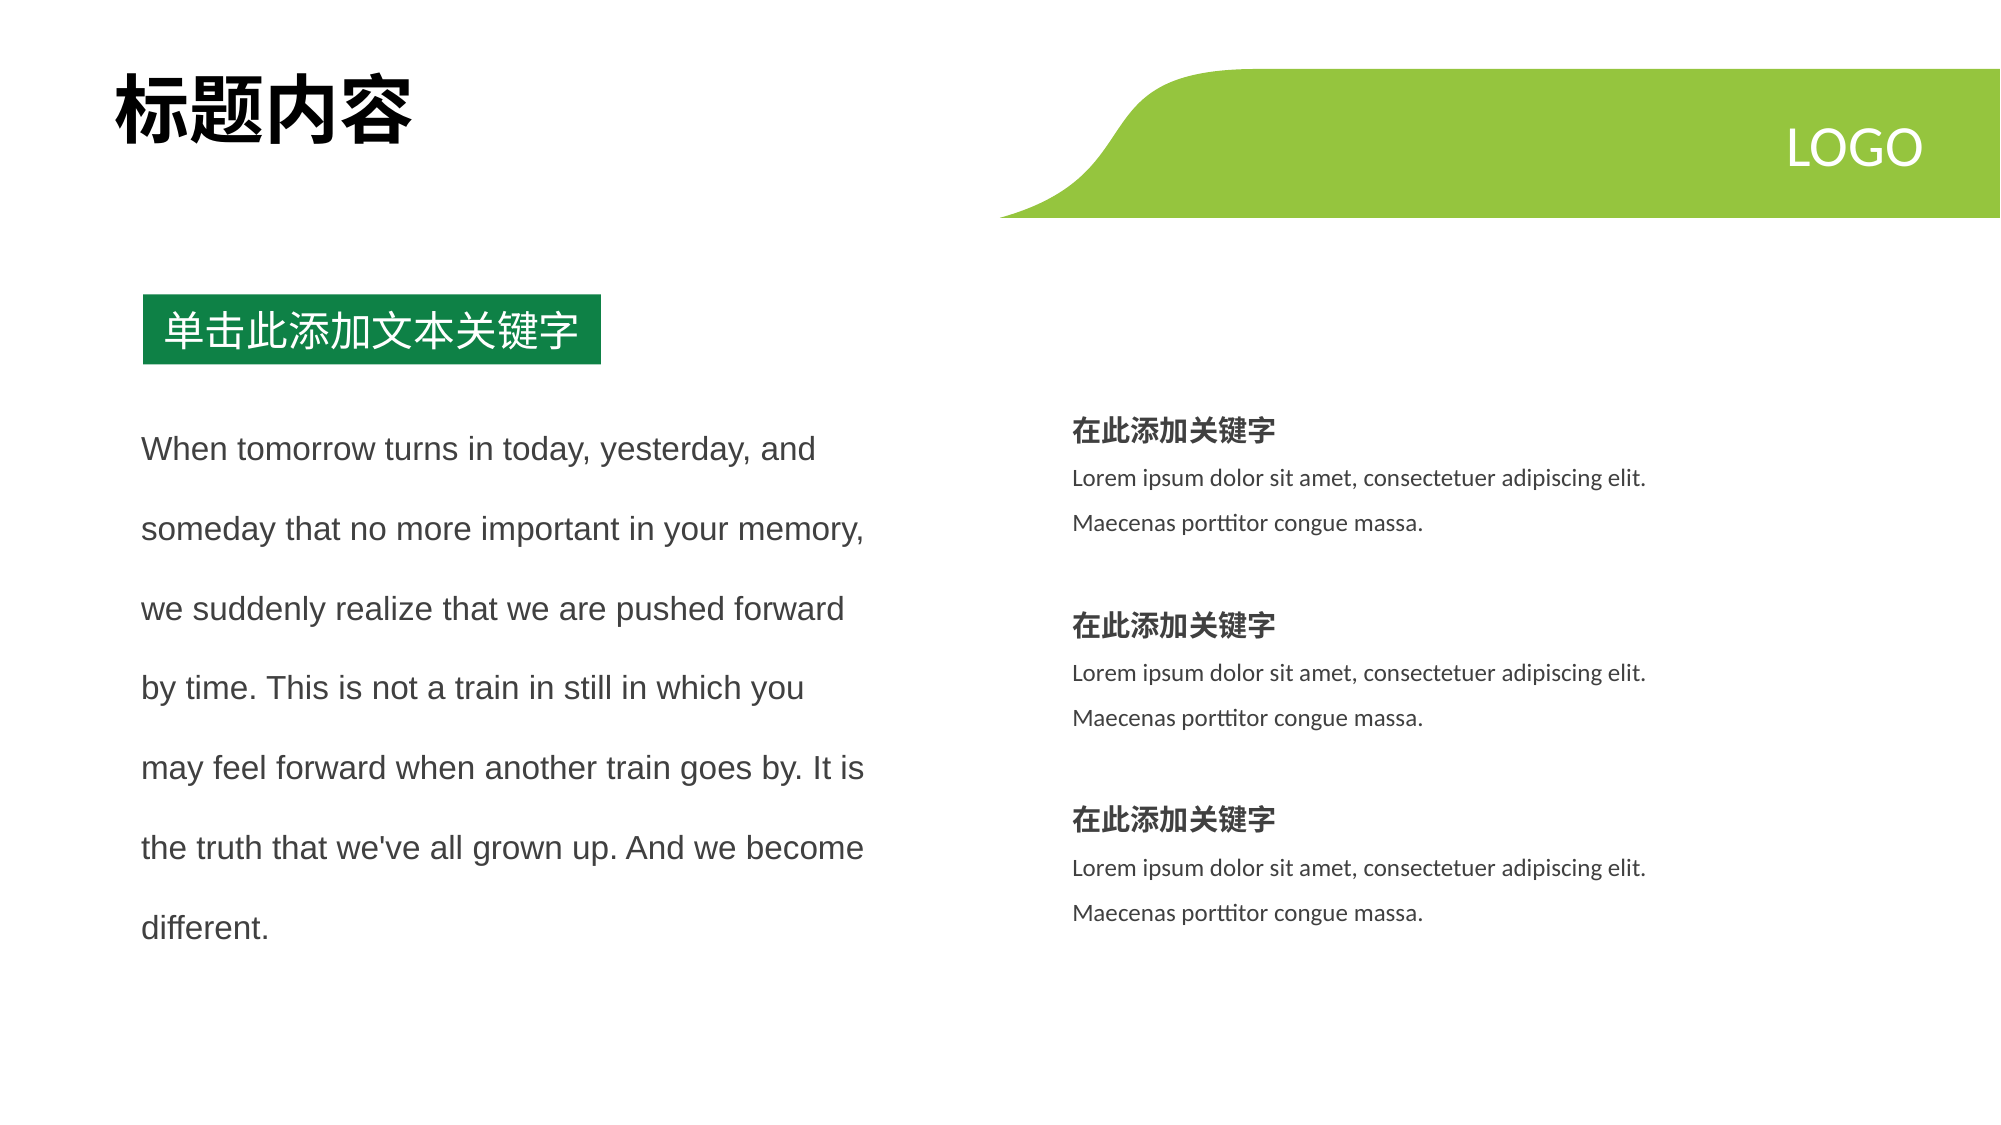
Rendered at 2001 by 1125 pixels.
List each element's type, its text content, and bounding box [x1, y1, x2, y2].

text_box [999, 67, 2000, 219]
text_box 标题内容 [99, 54, 430, 160]
text_box LOGO [1771, 100, 1939, 186]
text_box 在此添加关键字 Lorem ipsum dolor sit amet, consectetuer adipiscing elit. Maecenas porttitor congue massa. [1052, 579, 1727, 742]
text_box 单击此添加文本关键字 [143, 294, 601, 365]
text_box 在此添加关键字 Lorem ipsum dolor sit amet, consectetuer adipiscing elit. Maecenas porttitor congue massa. [1052, 384, 1727, 547]
text_box When tomorrow turns in today, yesterday, and someday that no more important in your memory, we suddenly realize that we are pushed forward by time. This is not a train in still in which you may feel forward when another train goes by. It is the truth that we've all grown up. And we become different. [126, 379, 886, 954]
text_box 在此添加关键字 Lorem ipsum dolor sit amet, consectetuer adipiscing elit. Maecenas porttitor congue massa. [1052, 774, 1727, 937]
